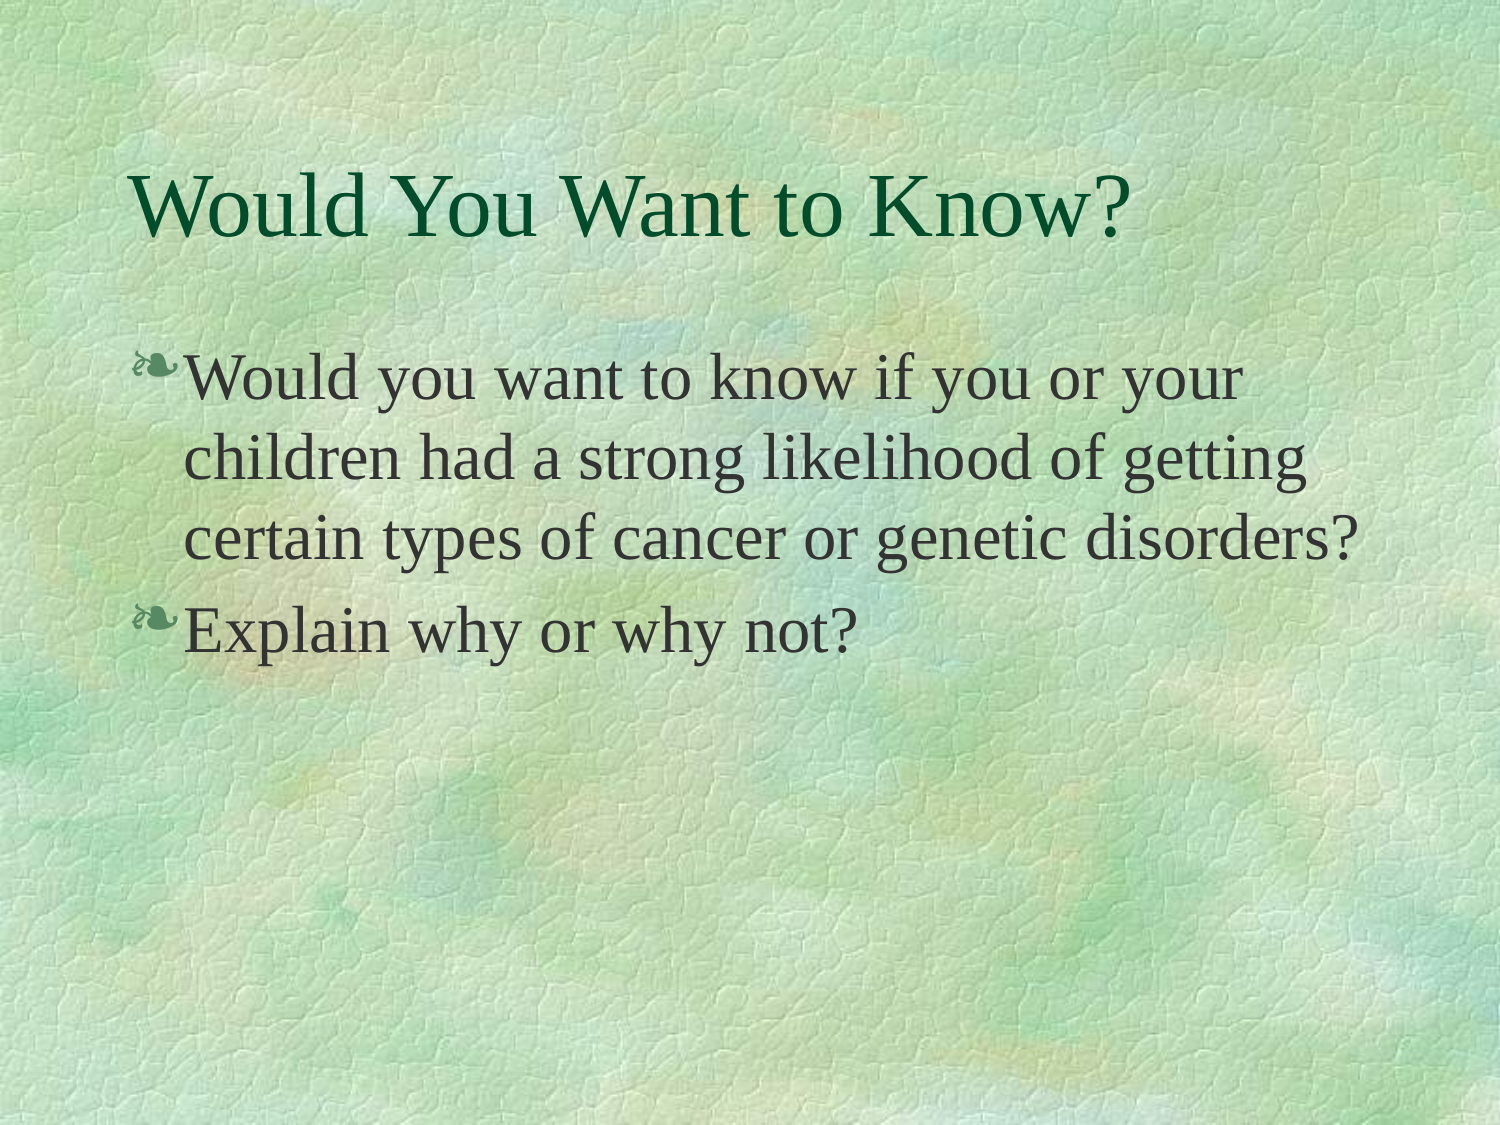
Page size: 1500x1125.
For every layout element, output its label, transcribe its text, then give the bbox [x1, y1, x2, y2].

title Would You Want to Know? [112, 74, 1388, 263]
list Would you want to know if you or your children had a strong likelihood of getting certain types of cancer or genetic disorders? Explain why or why not? [112, 324, 1388, 1001]
picture [0, 0, 1500, 1125]
